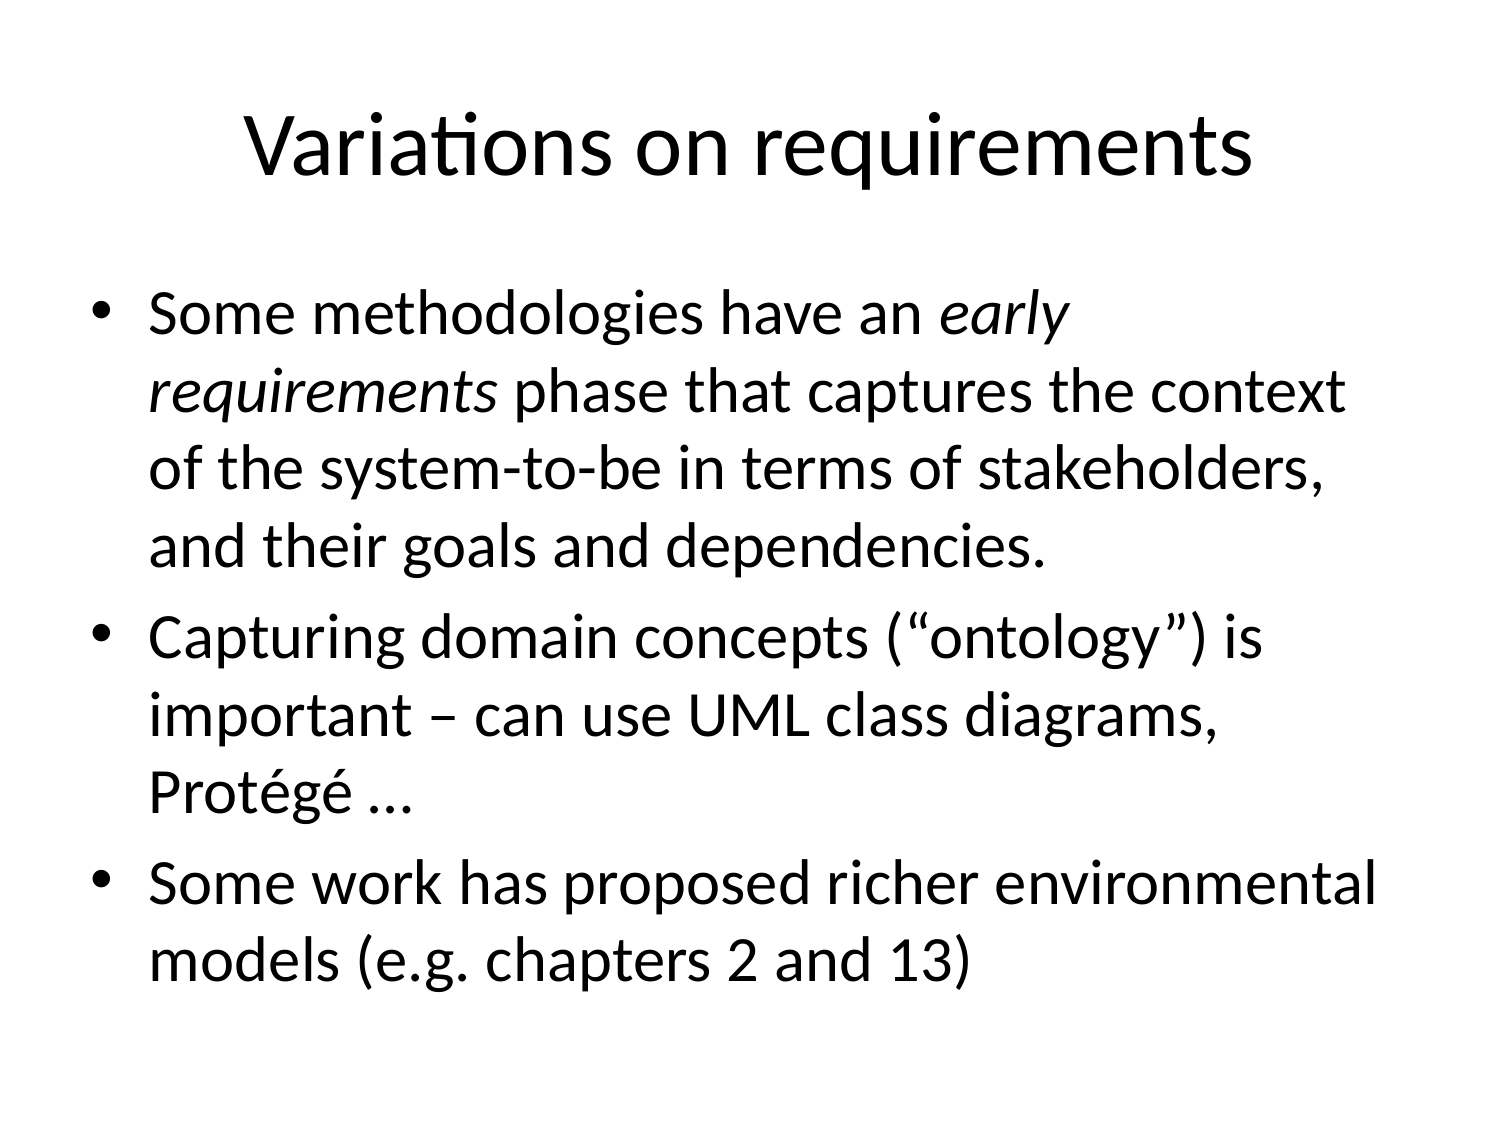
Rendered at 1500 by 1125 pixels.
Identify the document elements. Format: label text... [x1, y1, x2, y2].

list Some methodologies have an early requirements phase that captures the context of the system-to-be in terms of stakeholders, and their goals and dependencies. Capturing domain concepts (“ontology”) is important – can use UML class diagrams, Protégé … Some work has proposed richer environmental models (e.g. chapters 2 and 13) [75, 262, 1425, 1005]
title Variations on requirements [75, 45, 1425, 233]
